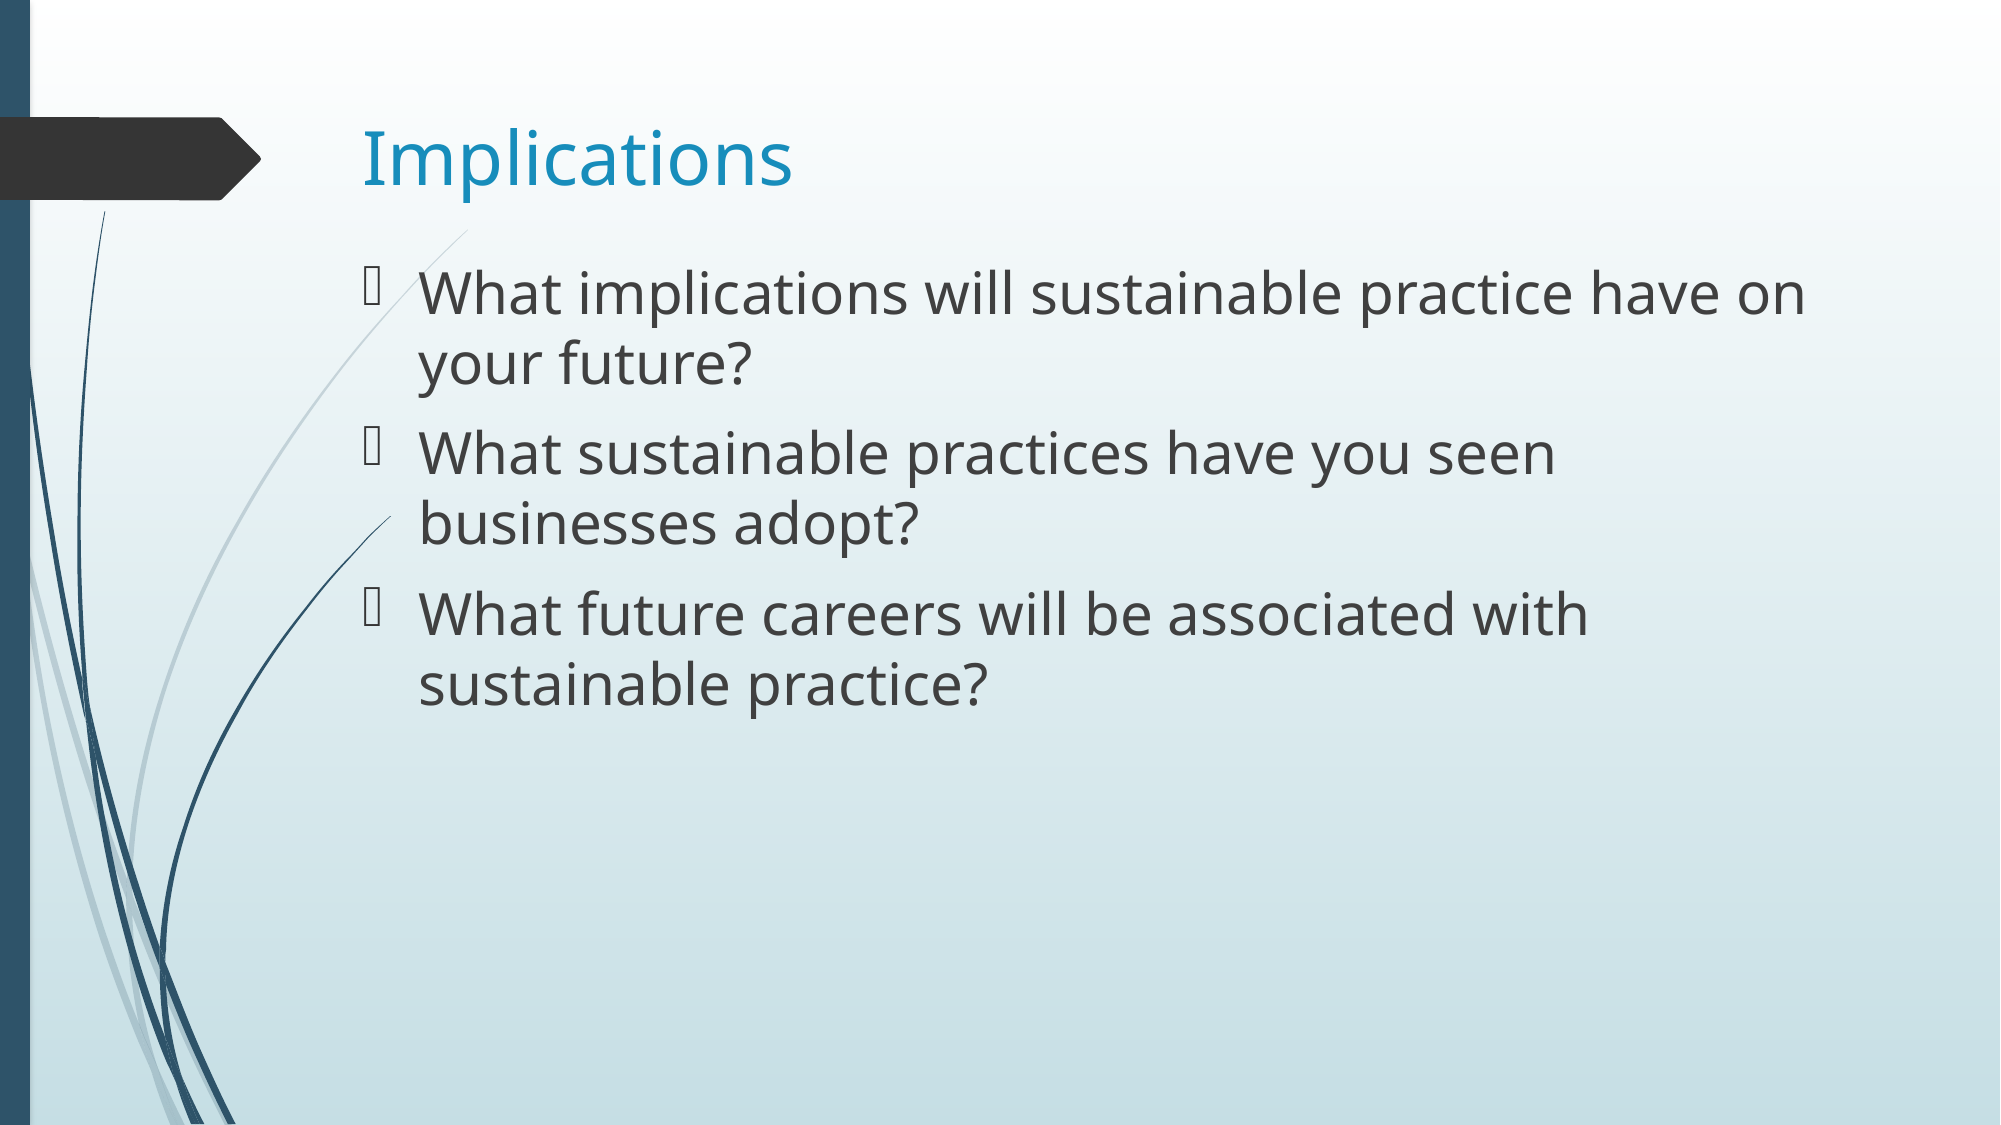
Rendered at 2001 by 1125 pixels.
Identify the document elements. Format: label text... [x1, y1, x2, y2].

title Implications [347, 102, 1888, 248]
list What implications will sustainable practice have on your future? What sustainable practices have you seen businesses adopt? What future careers will be associated with sustainable practice? [347, 248, 1888, 970]
